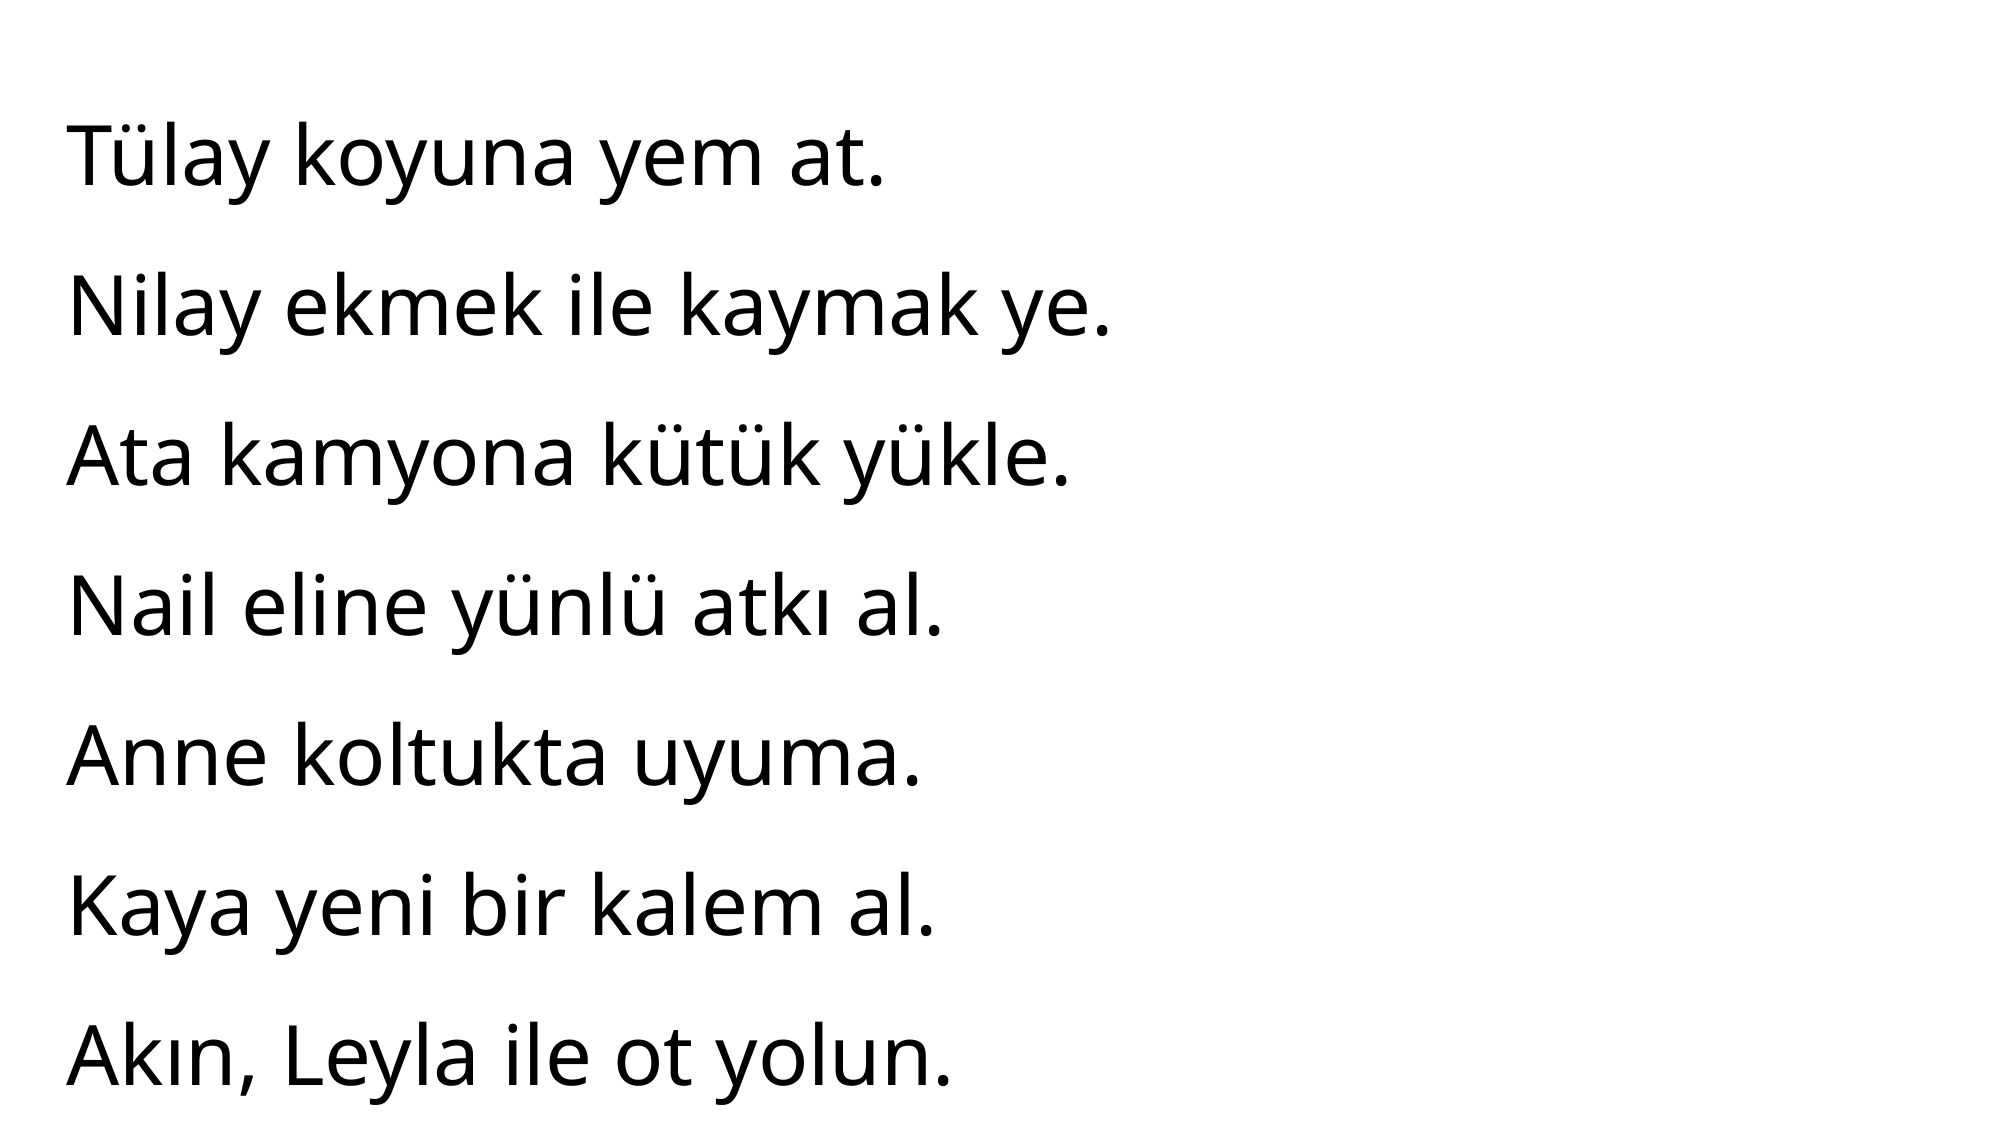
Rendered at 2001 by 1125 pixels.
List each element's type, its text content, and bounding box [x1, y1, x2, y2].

text_box Tülay koyuna yem at. Nilay ekmek ile kaymak ye. Ata kamyona kütük yükle. Nail eline yünlü atkı al. Anne koltukta uyuma. Kaya yeni bir kalem al. Akın, Leyla ile ot yolun. [51, 44, 2000, 1125]
